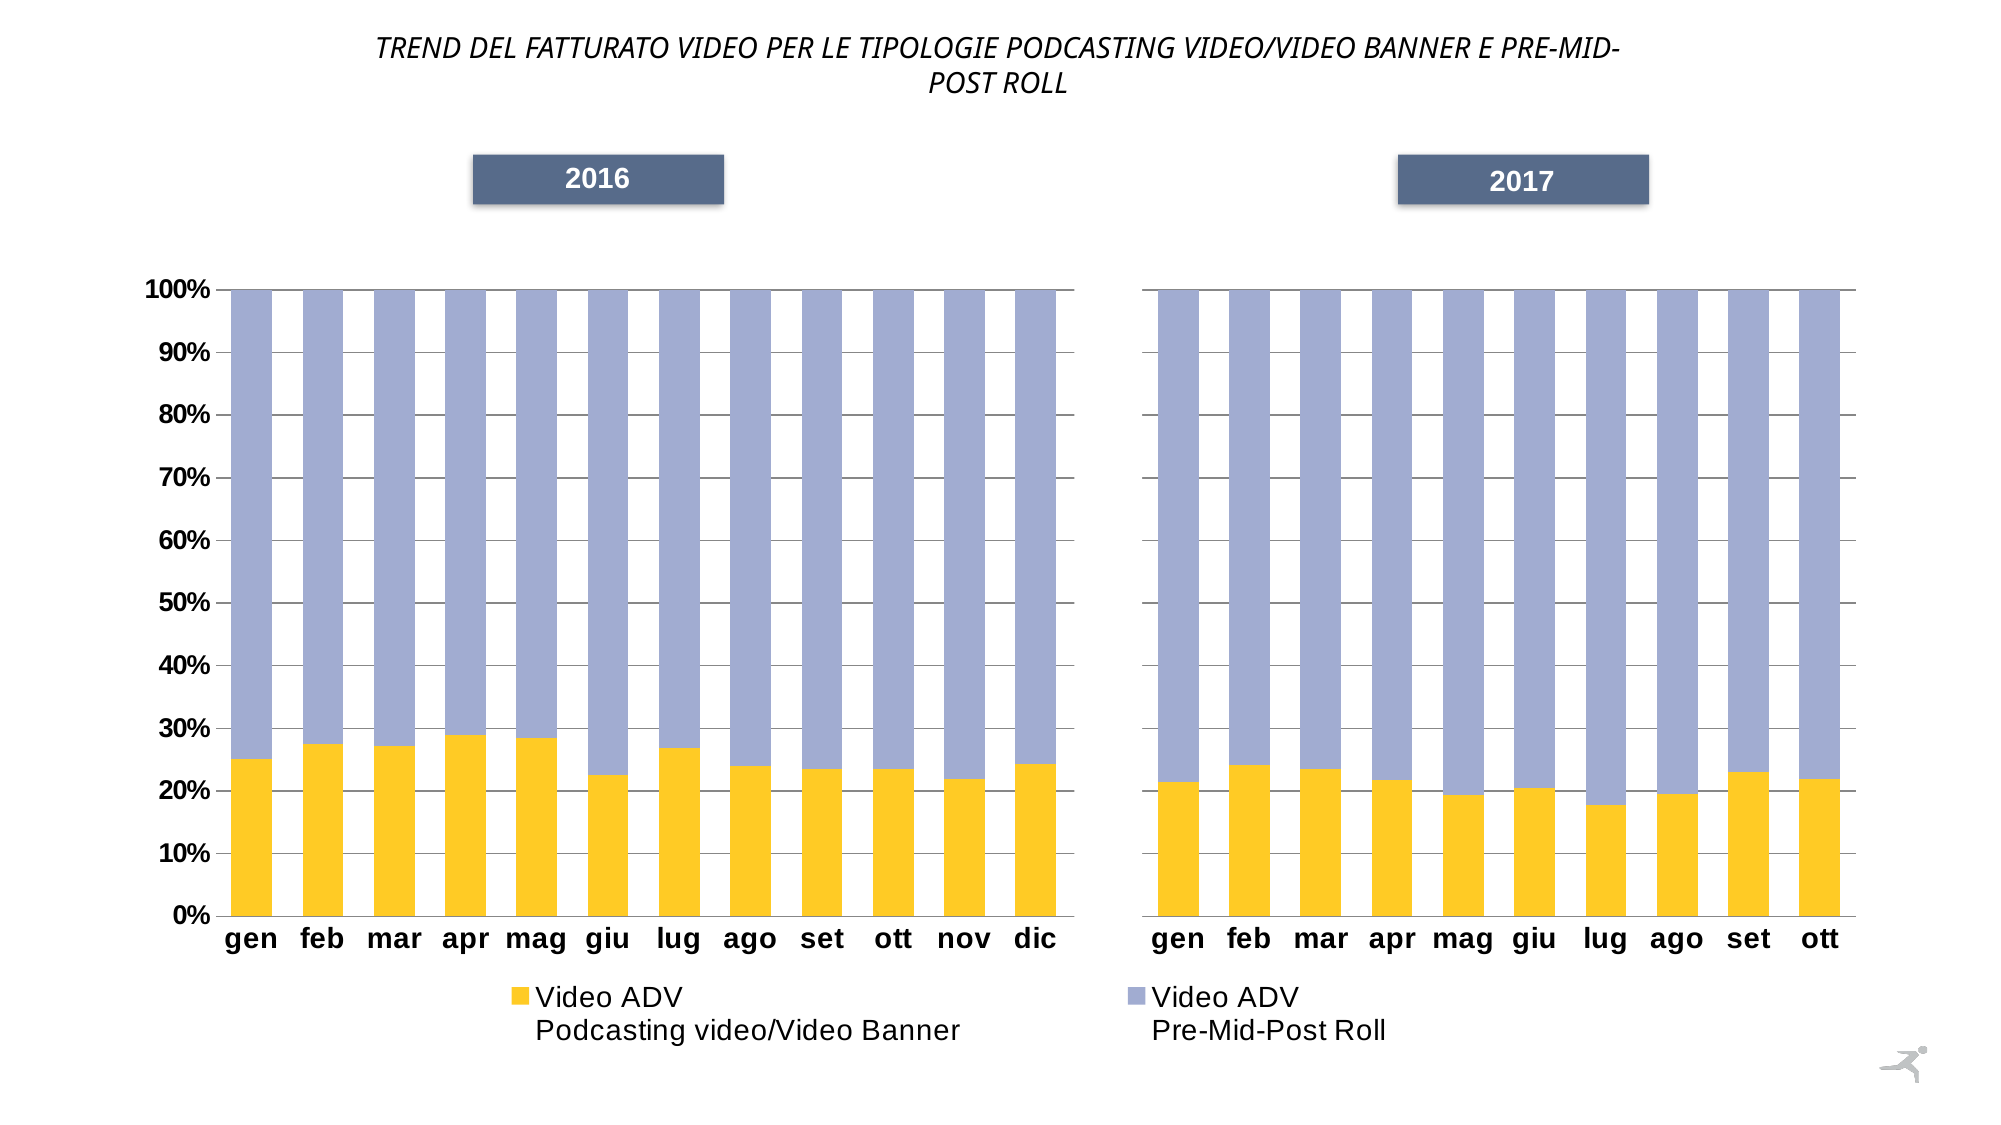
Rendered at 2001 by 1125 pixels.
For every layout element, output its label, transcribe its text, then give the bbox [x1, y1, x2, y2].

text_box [108, 152, 1892, 1060]
subtitle Trend del fatturato VIDEO per le tipologie Podcasting video/Video Banner e Pre-Mid-Post Roll [344, 28, 1652, 101]
